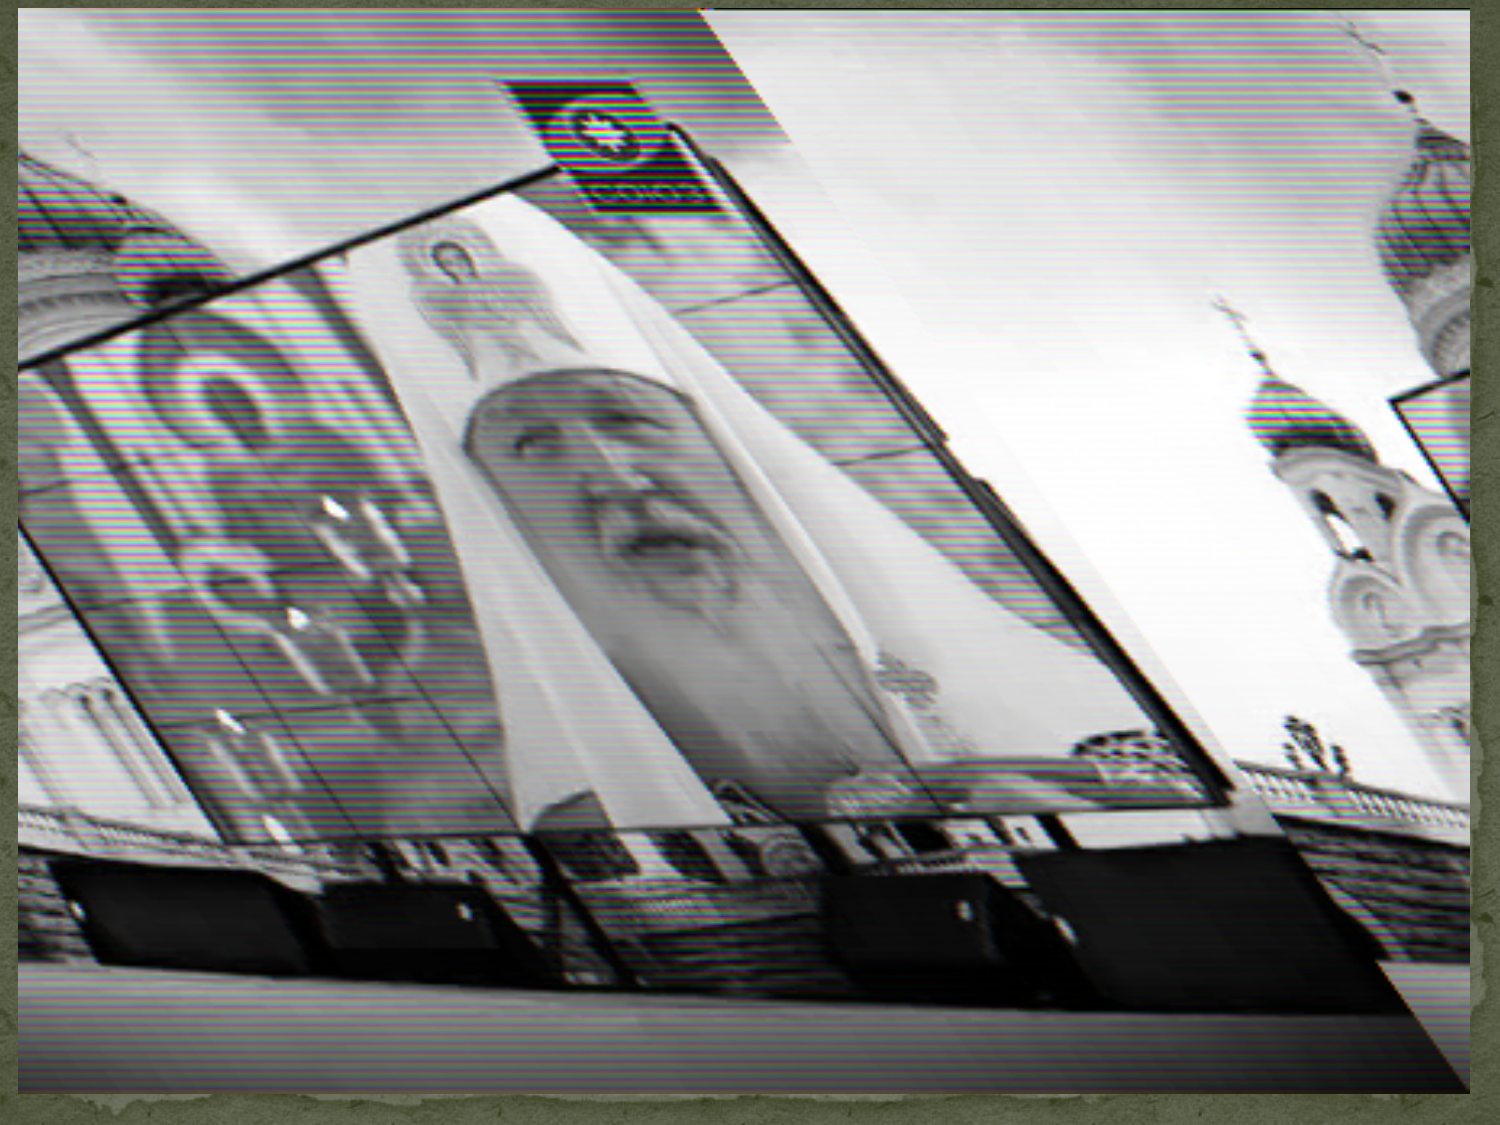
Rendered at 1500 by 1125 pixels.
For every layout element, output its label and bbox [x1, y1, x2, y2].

text_box [21, 11, 1468, 1092]
